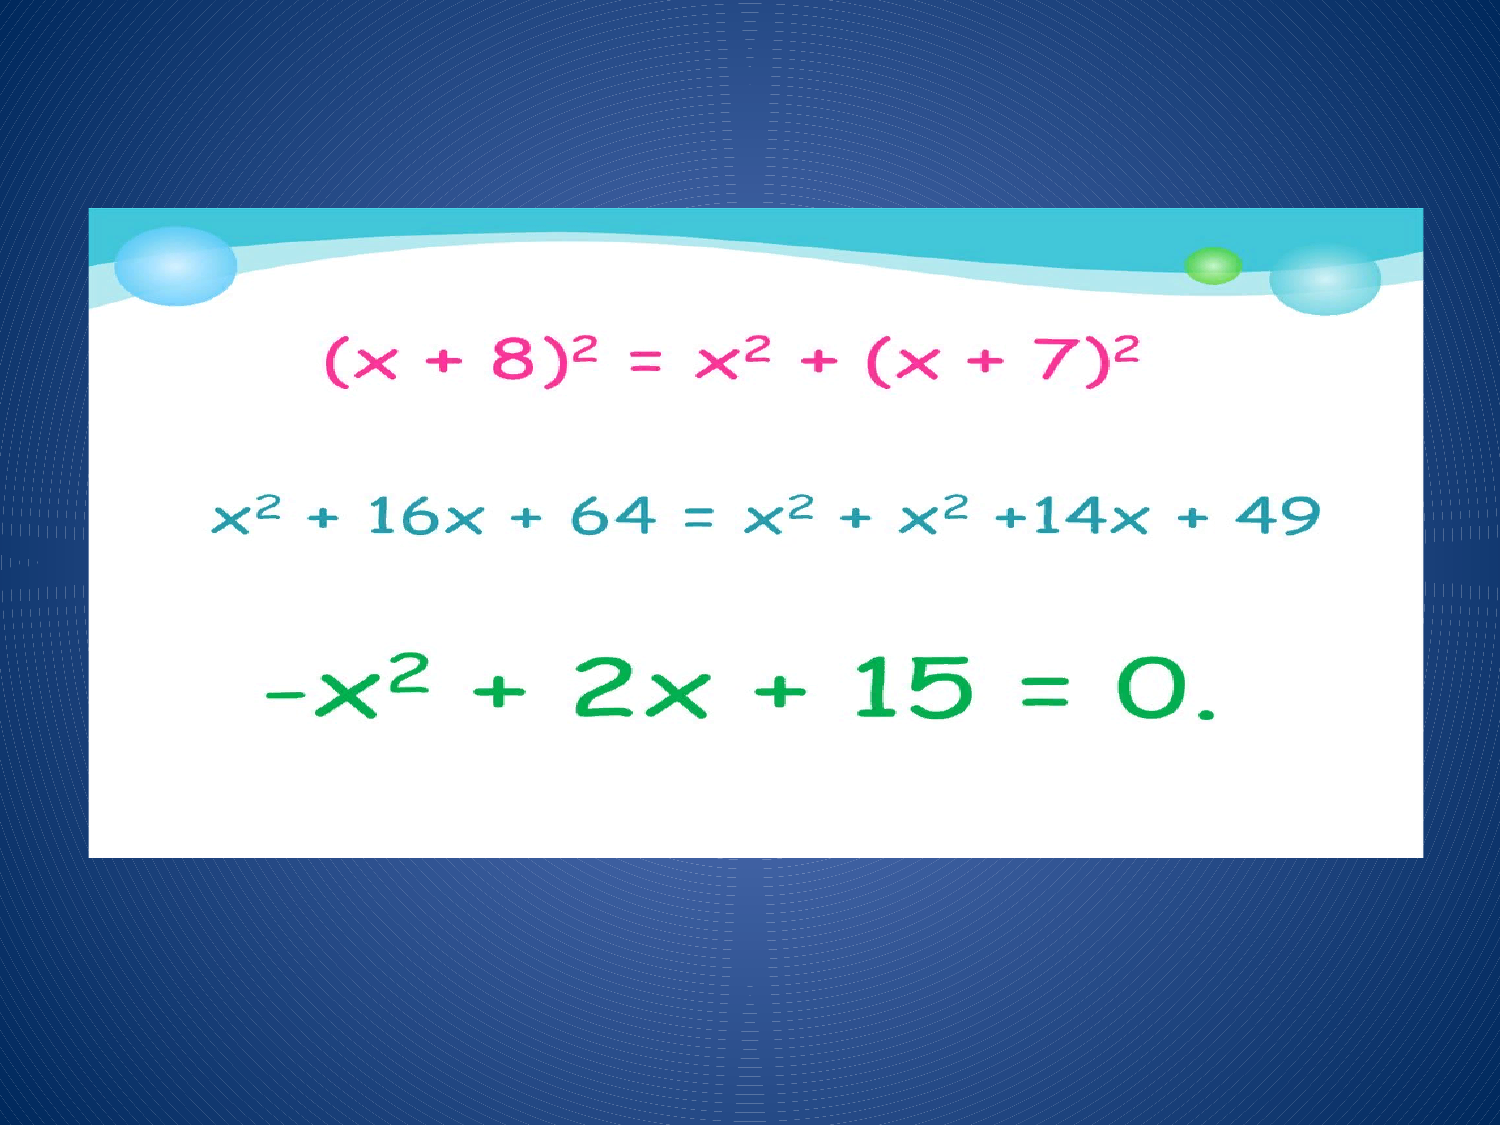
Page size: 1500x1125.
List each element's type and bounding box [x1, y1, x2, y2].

picture [88, 207, 1424, 858]
